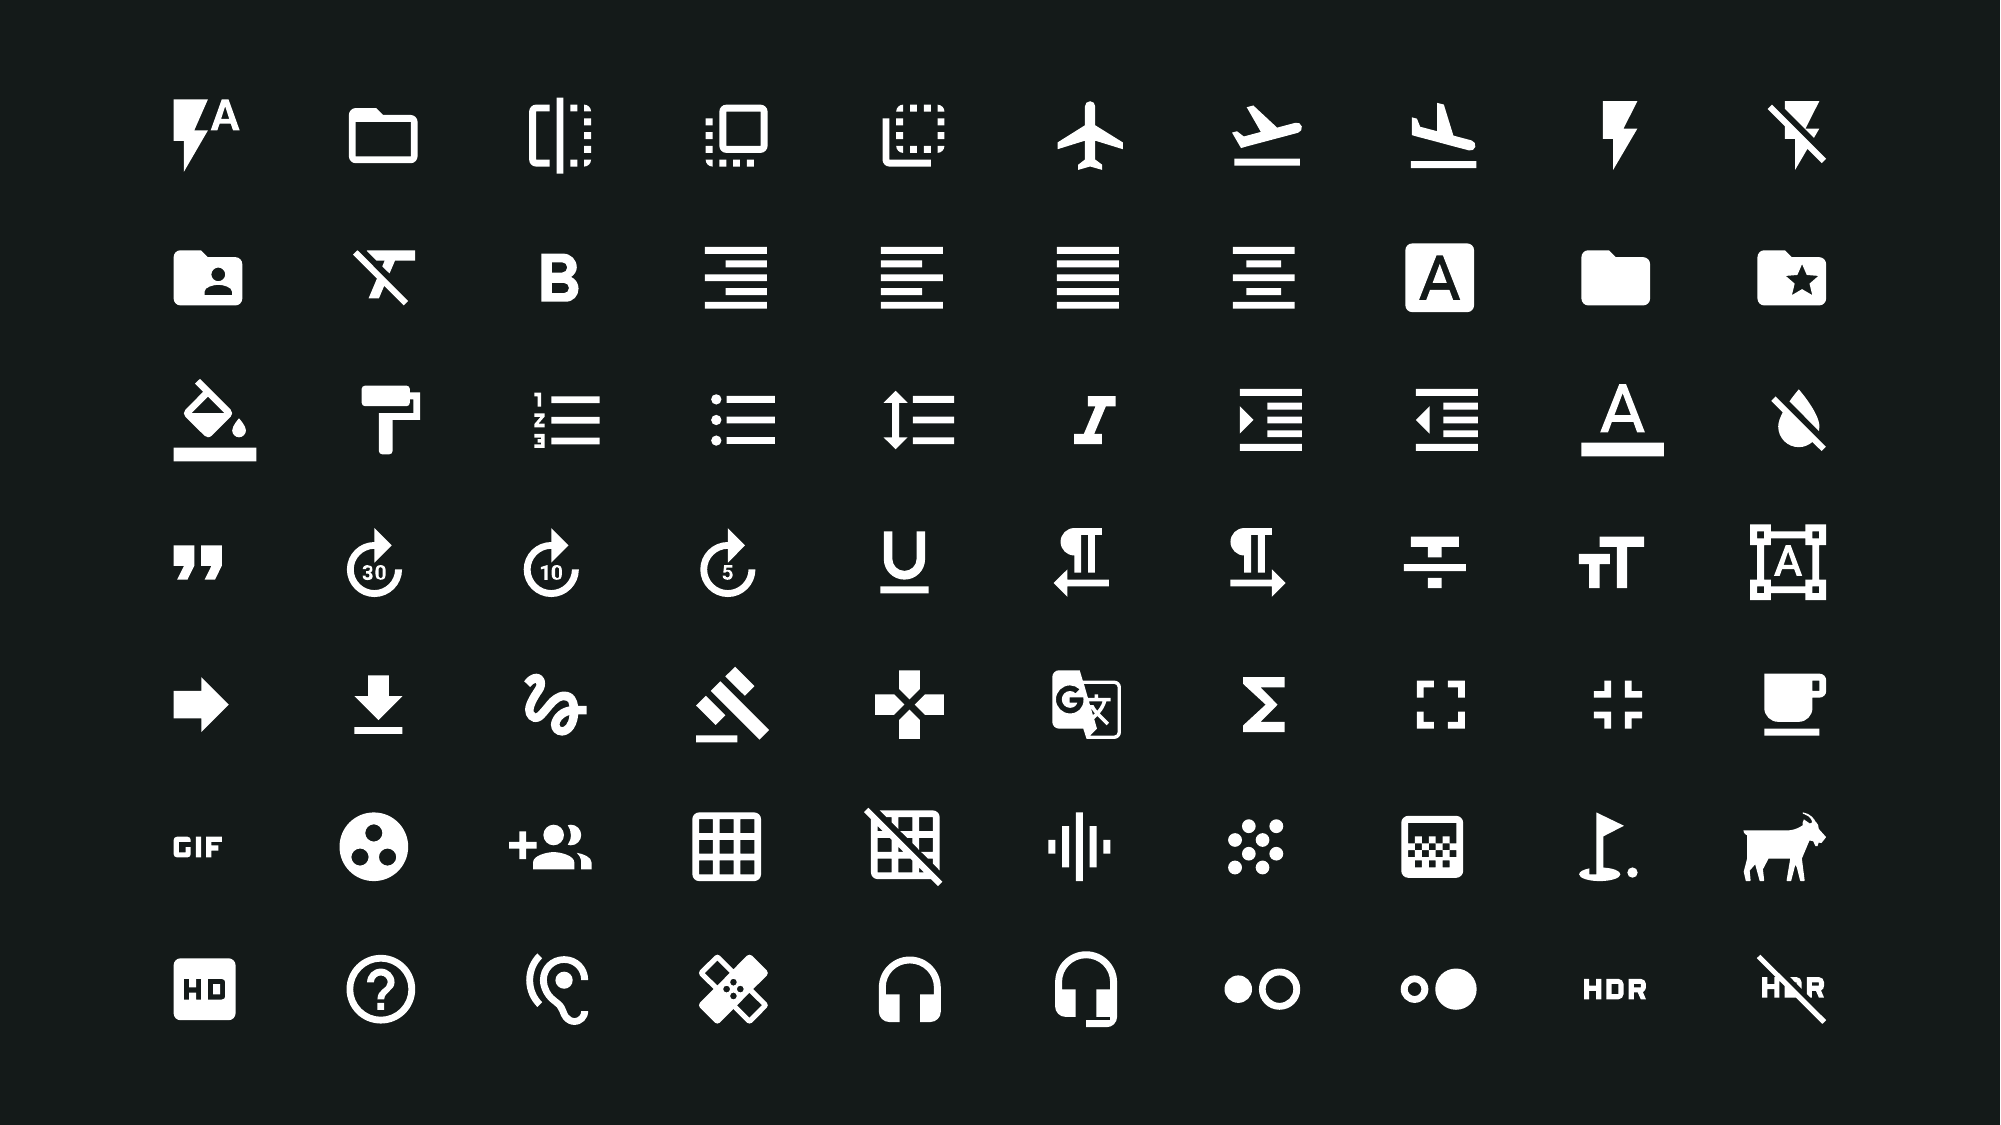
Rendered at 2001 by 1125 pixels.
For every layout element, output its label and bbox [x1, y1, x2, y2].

text_box [1255, 860, 1270, 875]
text_box [339, 812, 409, 882]
text_box [534, 413, 545, 428]
text_box [1258, 968, 1301, 1010]
text_box [543, 824, 564, 846]
text_box [1228, 833, 1242, 847]
text_box [880, 301, 943, 309]
text_box [1403, 564, 1466, 572]
text_box [1103, 839, 1111, 854]
text_box [576, 852, 592, 870]
text_box [1624, 711, 1643, 729]
text_box [524, 673, 587, 736]
text_box [173, 836, 191, 858]
text_box [541, 253, 579, 302]
text_box [914, 694, 944, 715]
text_box [937, 104, 945, 112]
text_box [195, 836, 202, 858]
text_box [1416, 711, 1434, 729]
text_box [361, 385, 421, 455]
text_box [1593, 680, 1612, 698]
text_box [1400, 975, 1429, 1003]
text_box [726, 395, 775, 403]
text_box [937, 145, 945, 153]
text_box [705, 132, 713, 140]
text_box [1053, 569, 1109, 597]
text_box [704, 246, 767, 254]
text_box [533, 852, 575, 870]
text_box [1056, 288, 1119, 296]
text_box [880, 274, 943, 282]
text_box [1767, 104, 1827, 170]
text_box [1239, 443, 1302, 451]
text_box [173, 677, 229, 733]
text_box [910, 104, 917, 112]
text_box [1435, 968, 1477, 1010]
text_box [726, 416, 775, 424]
text_box [348, 108, 418, 164]
text_box [173, 99, 208, 172]
text_box [1048, 839, 1056, 854]
text_box [1415, 388, 1478, 396]
text_box [534, 433, 545, 448]
text_box [354, 675, 403, 721]
text_box [937, 118, 945, 126]
text_box [1269, 846, 1284, 861]
text_box [1578, 553, 1610, 589]
text_box [1057, 101, 1123, 170]
text_box [584, 104, 592, 112]
text_box [1255, 833, 1270, 847]
text_box [584, 132, 592, 140]
text_box [896, 104, 904, 112]
text_box [710, 681, 770, 740]
text_box [1764, 673, 1827, 722]
text_box [1239, 406, 1254, 434]
text_box [1232, 246, 1295, 254]
text_box [346, 528, 403, 598]
text_box [1056, 274, 1119, 282]
text_box [1581, 442, 1664, 457]
text_box [534, 392, 542, 407]
text_box [1243, 677, 1285, 733]
text_box [509, 831, 537, 860]
text_box [1056, 260, 1119, 268]
text_box [232, 418, 246, 438]
text_box [1246, 260, 1282, 268]
text_box [882, 118, 931, 167]
text_box [1224, 975, 1253, 1003]
text_box [1052, 670, 1121, 739]
text_box [880, 246, 943, 254]
text_box [173, 545, 195, 580]
text_box [700, 528, 756, 598]
text_box [353, 250, 409, 306]
text_box [584, 159, 592, 167]
text_box [912, 416, 955, 424]
text_box [201, 545, 222, 580]
text_box [725, 666, 755, 696]
text_box [696, 695, 726, 725]
text_box [1415, 443, 1478, 451]
text_box [1234, 158, 1300, 166]
text_box [1055, 951, 1118, 1028]
text_box [570, 159, 578, 167]
text_box [864, 807, 943, 887]
text_box [1410, 161, 1477, 169]
text_box [567, 824, 582, 846]
text_box [1232, 274, 1295, 282]
text_box [1581, 250, 1651, 306]
text_box [923, 104, 931, 112]
text_box [1056, 246, 1119, 254]
text_box [1602, 101, 1638, 170]
text_box [692, 812, 762, 882]
text_box [711, 414, 722, 426]
text_box [726, 437, 775, 444]
text_box [551, 416, 600, 424]
text_box [1074, 396, 1116, 445]
text_box [880, 260, 923, 268]
text_box [937, 132, 945, 140]
text_box [1600, 384, 1645, 433]
text_box [210, 99, 240, 131]
text_box [880, 288, 923, 296]
text_box [880, 586, 929, 594]
text_box [1624, 680, 1643, 698]
text_box [1447, 711, 1465, 729]
text_box [529, 104, 550, 167]
text_box [1443, 402, 1478, 410]
text_box [551, 437, 600, 445]
text_box [551, 396, 600, 404]
text_box [711, 394, 722, 405]
text_box [1599, 536, 1645, 589]
text_box [1427, 577, 1442, 589]
text_box [1269, 819, 1284, 834]
text_box [1246, 288, 1282, 296]
text_box [1789, 389, 1820, 432]
text_box [1228, 860, 1242, 875]
text_box [705, 118, 713, 126]
text_box [1771, 396, 1826, 452]
text_box [1579, 812, 1624, 882]
text_box [173, 958, 236, 1021]
text_box [696, 735, 738, 743]
text_box [1411, 102, 1476, 151]
text_box [733, 159, 740, 167]
text_box [1584, 978, 1602, 1000]
text_box [556, 97, 564, 174]
text_box [883, 531, 926, 580]
text_box [746, 159, 754, 167]
text_box [878, 956, 941, 1023]
text_box [1443, 430, 1478, 438]
text_box [1405, 243, 1475, 313]
text_box [719, 159, 727, 167]
text_box [1232, 105, 1302, 149]
text_box [725, 260, 767, 268]
text_box [366, 250, 416, 274]
text_box [912, 395, 955, 403]
text_box [346, 954, 416, 1024]
text_box [570, 104, 578, 112]
text_box [1443, 416, 1478, 424]
text_box [875, 694, 905, 715]
text_box [1241, 819, 1256, 834]
text_box [1628, 978, 1646, 1000]
text_box [1415, 406, 1430, 434]
text_box [719, 104, 768, 153]
text_box [206, 836, 222, 858]
text_box [1056, 301, 1119, 309]
text_box [354, 727, 403, 734]
text_box [698, 954, 768, 1024]
text_box [523, 528, 579, 598]
text_box [1593, 711, 1612, 729]
text_box [711, 435, 722, 446]
text_box [1750, 524, 1827, 601]
text_box [1784, 101, 1820, 138]
text_box [705, 159, 713, 167]
text_box [1410, 536, 1459, 558]
text_box [883, 390, 908, 450]
text_box [1401, 815, 1464, 878]
text_box [1627, 867, 1638, 878]
text_box [539, 956, 589, 1025]
text_box [899, 709, 920, 739]
text_box [1230, 569, 1286, 597]
text_box [1267, 416, 1302, 424]
text_box [1756, 954, 1827, 1024]
text_box [912, 437, 955, 445]
text_box [1447, 680, 1465, 698]
text_box [705, 145, 713, 153]
text_box [1075, 812, 1083, 882]
text_box [173, 447, 257, 462]
text_box [1606, 978, 1624, 1000]
text_box [1267, 430, 1302, 438]
text_box [584, 118, 592, 126]
text_box [173, 250, 243, 306]
text_box [1757, 250, 1827, 306]
text_box [1764, 728, 1820, 736]
text_box [183, 378, 233, 438]
text_box [1230, 528, 1272, 573]
text_box [1239, 388, 1302, 396]
text_box [704, 301, 767, 309]
text_box [1062, 826, 1070, 868]
text_box [704, 274, 767, 282]
text_box [1743, 812, 1826, 882]
text_box [899, 670, 920, 700]
text_box [1232, 301, 1295, 309]
text_box [1089, 826, 1097, 868]
text_box [1241, 846, 1256, 861]
text_box [584, 145, 592, 153]
text_box [526, 953, 543, 1007]
text_box [725, 288, 767, 296]
text_box [1416, 680, 1434, 698]
text_box [1267, 402, 1302, 410]
text_box [1060, 528, 1102, 573]
